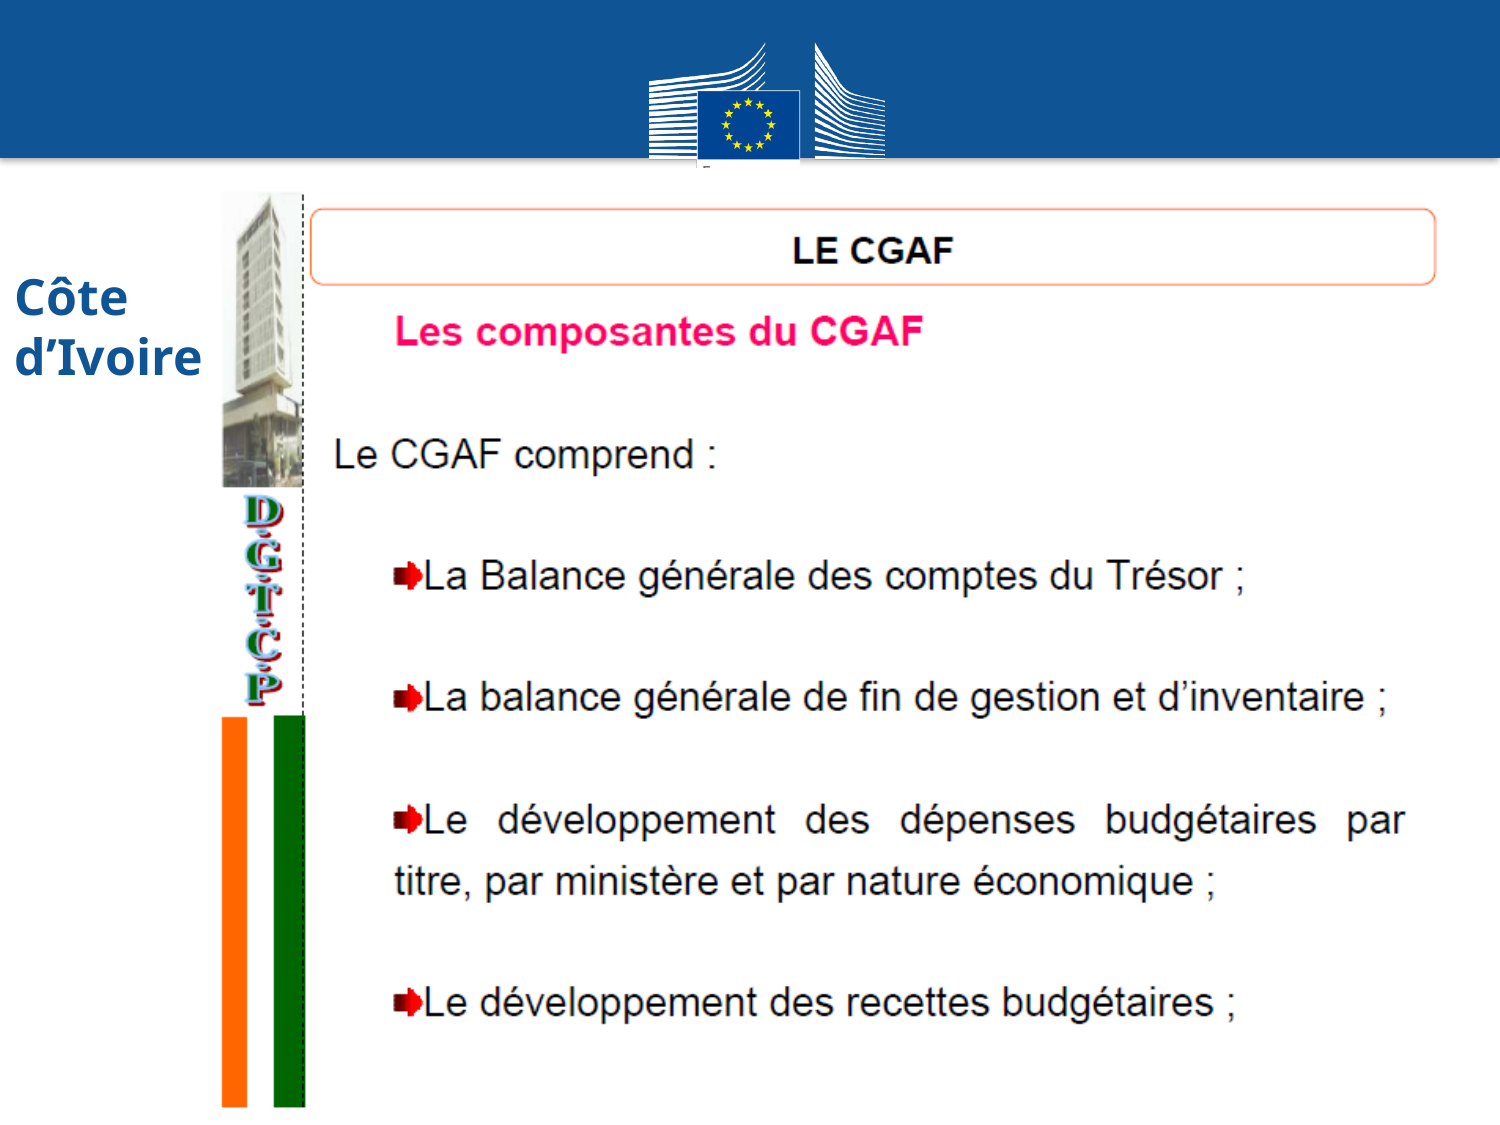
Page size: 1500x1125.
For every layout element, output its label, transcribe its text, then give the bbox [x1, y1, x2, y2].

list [175, 168, 1500, 1125]
picture [649, 42, 885, 168]
text_box Côte d’Ivoire [0, 257, 170, 393]
